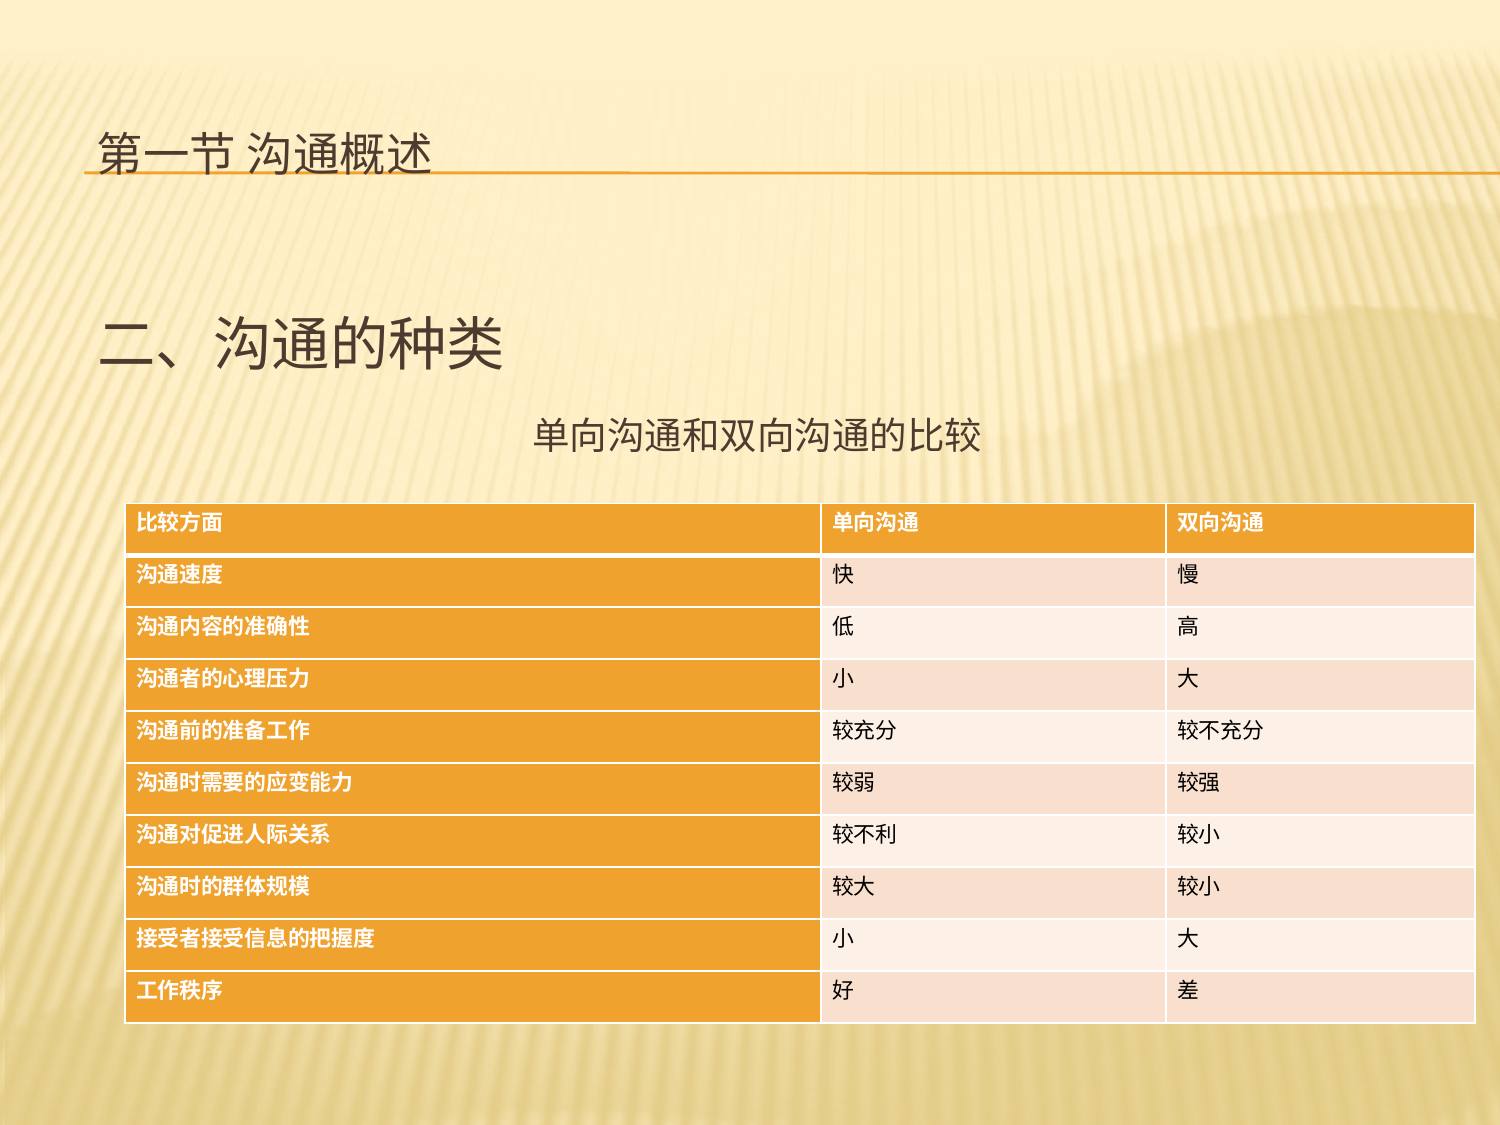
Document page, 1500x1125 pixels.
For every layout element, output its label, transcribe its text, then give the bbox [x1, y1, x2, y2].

table_cell 快 [822, 558, 1165, 606]
table_header 单向沟通 [822, 504, 1165, 553]
table_cell 较充分 [822, 712, 1165, 762]
list 二、沟通的种类 单向沟通和双向沟通的比较 [81, 264, 1433, 1060]
table_cell 较弱 [822, 764, 1165, 814]
table_cell 小 [822, 920, 1165, 970]
table_cell 差 [1167, 972, 1474, 1022]
table_cell 沟通时的群体规模 [126, 868, 820, 918]
table_cell 接受者接受信息的把握度 [126, 920, 820, 970]
table_cell 慢 [1167, 558, 1474, 606]
table_header 比较方面 [126, 504, 820, 553]
table_cell 沟通对促进人际关系 [126, 816, 820, 866]
table_cell 较小 [1167, 816, 1474, 866]
table_cell 沟通时需要的应变能力 [126, 764, 820, 814]
table_cell 沟通速度 [126, 558, 820, 606]
table_cell 较不充分 [1167, 712, 1474, 762]
table_cell 较强 [1167, 764, 1474, 814]
table_cell 较小 [1167, 868, 1474, 918]
table_cell 沟通内容的准确性 [126, 608, 820, 658]
table_cell 高 [1167, 608, 1474, 658]
table_cell 小 [822, 660, 1165, 710]
table_header 双向沟通 [1167, 504, 1474, 553]
table_cell 大 [1167, 920, 1474, 970]
table_cell 好 [822, 972, 1165, 1022]
table_cell 沟通者的心理压力 [126, 660, 820, 710]
table_cell 工作秩序 [126, 972, 820, 1022]
title 第一节 沟通概述 [82, 117, 1432, 245]
table_cell 较不利 [822, 816, 1165, 866]
table_cell 大 [1167, 660, 1474, 710]
table_cell 低 [822, 608, 1165, 658]
table_cell 沟通前的准备工作 [126, 712, 820, 762]
table_cell 较大 [822, 868, 1165, 918]
